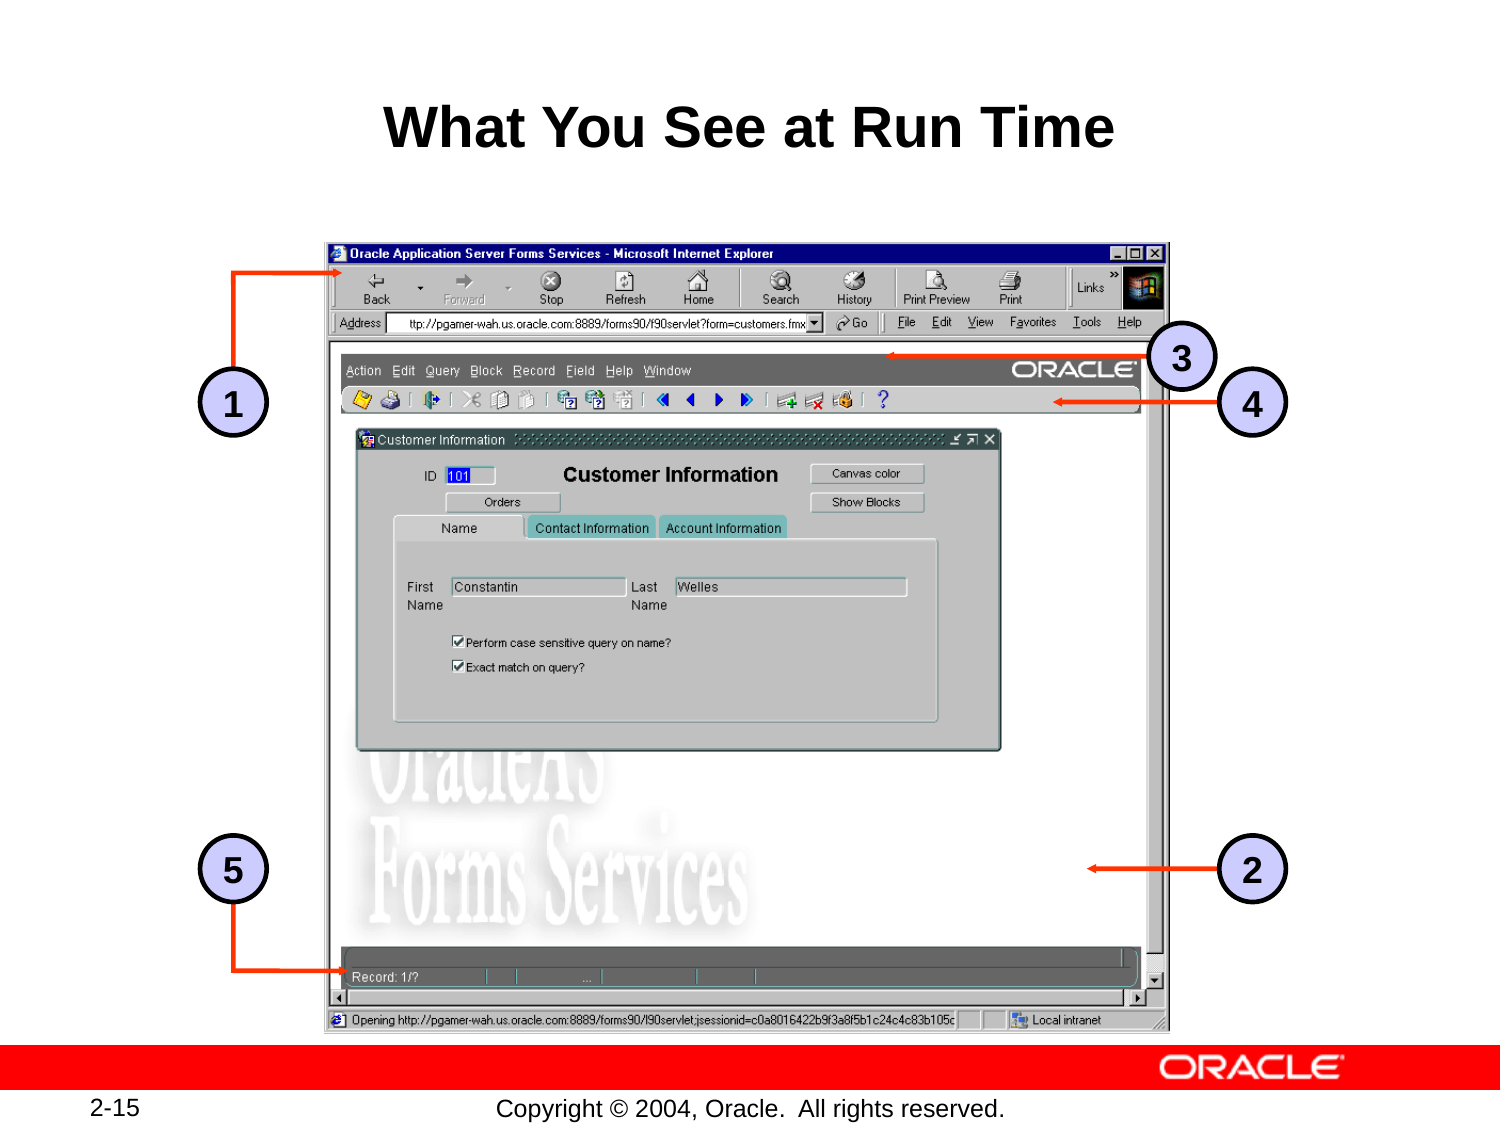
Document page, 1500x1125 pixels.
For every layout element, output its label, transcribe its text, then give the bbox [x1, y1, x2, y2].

picture [324, 242, 1170, 1034]
text_box 1 [200, 368, 267, 436]
text_box 4 [1219, 368, 1286, 436]
text_box 3 [1174, 322, 1216, 390]
text_box 5 [200, 835, 267, 903]
text_box 2 [1219, 835, 1286, 903]
title What You See at Run Time [149, 87, 1351, 232]
